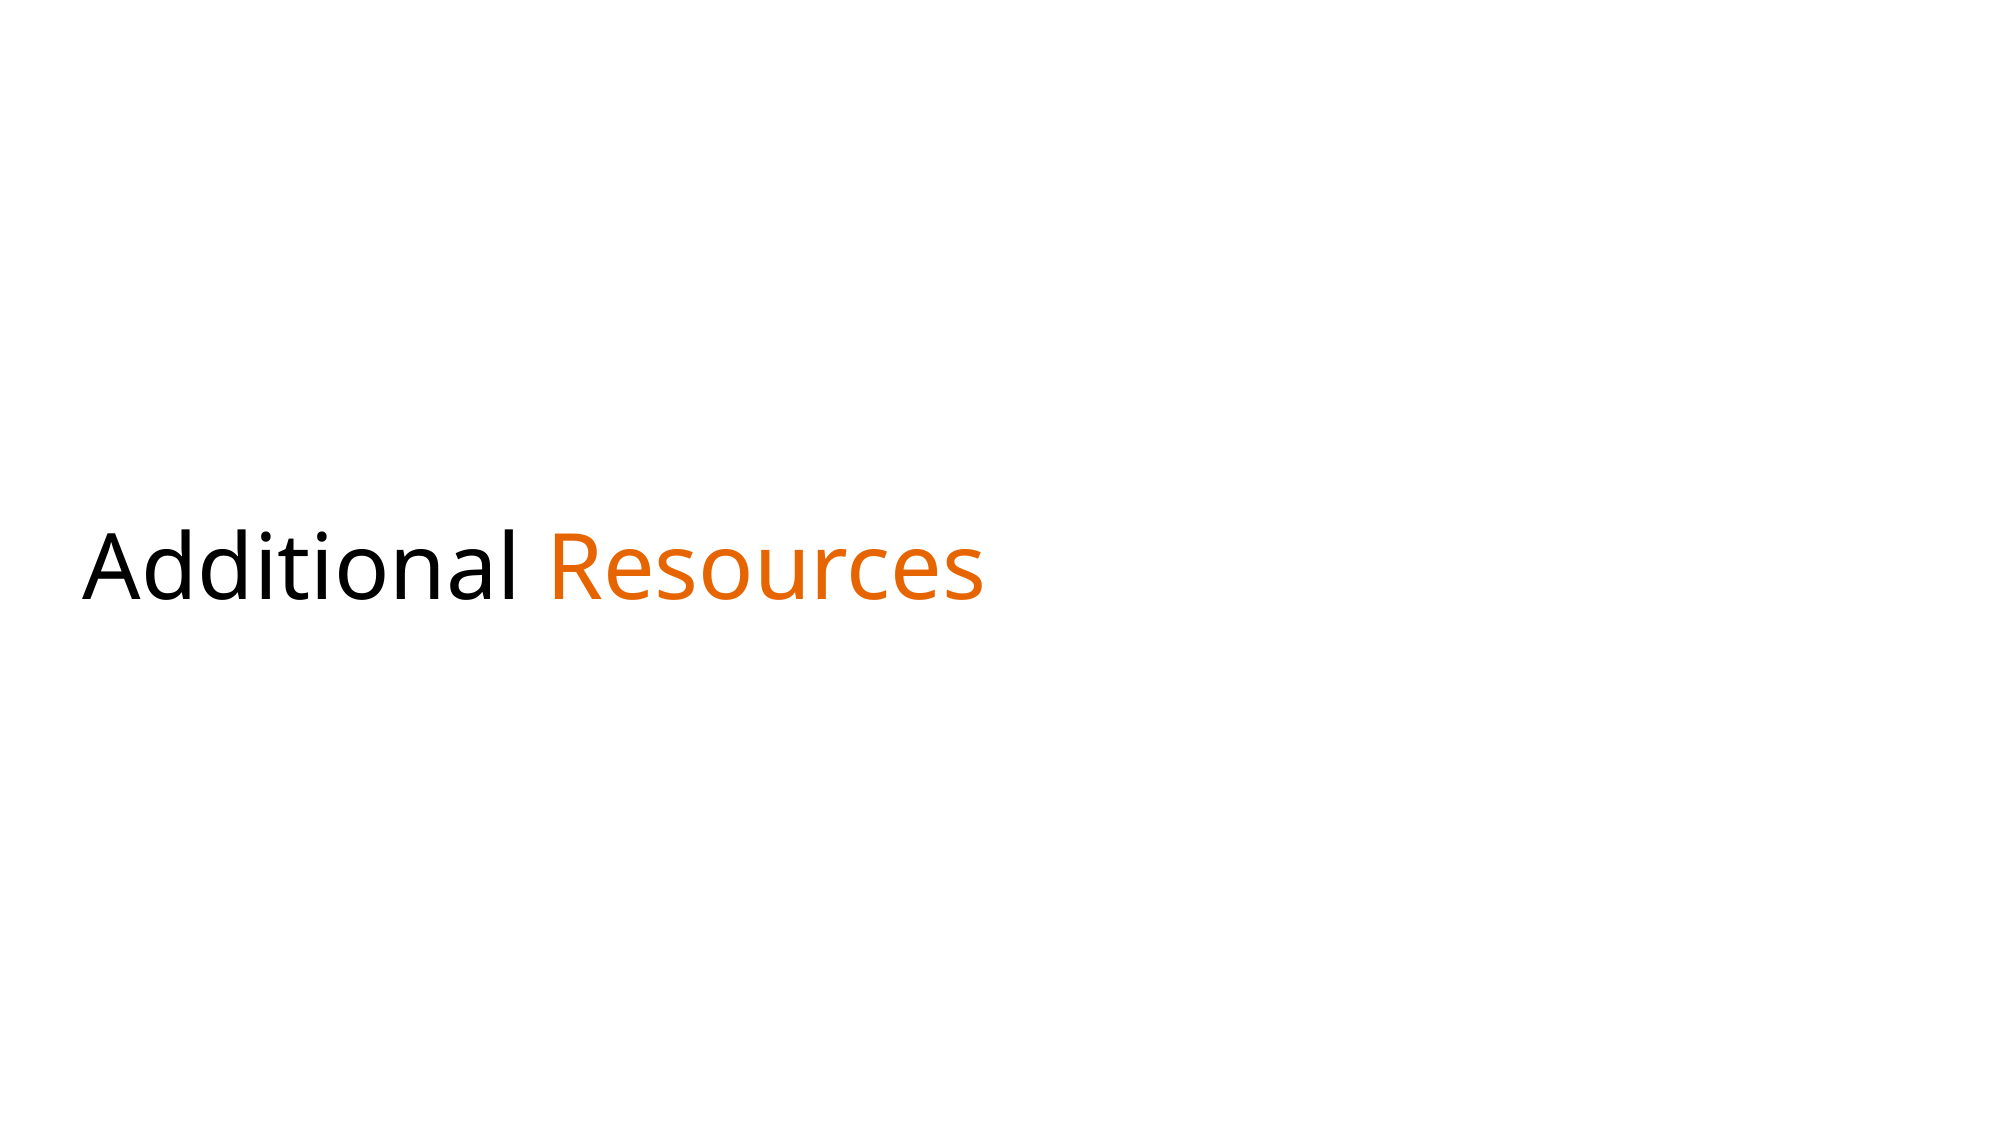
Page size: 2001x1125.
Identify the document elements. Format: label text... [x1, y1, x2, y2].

title Additional Resources [82, 506, 1918, 619]
